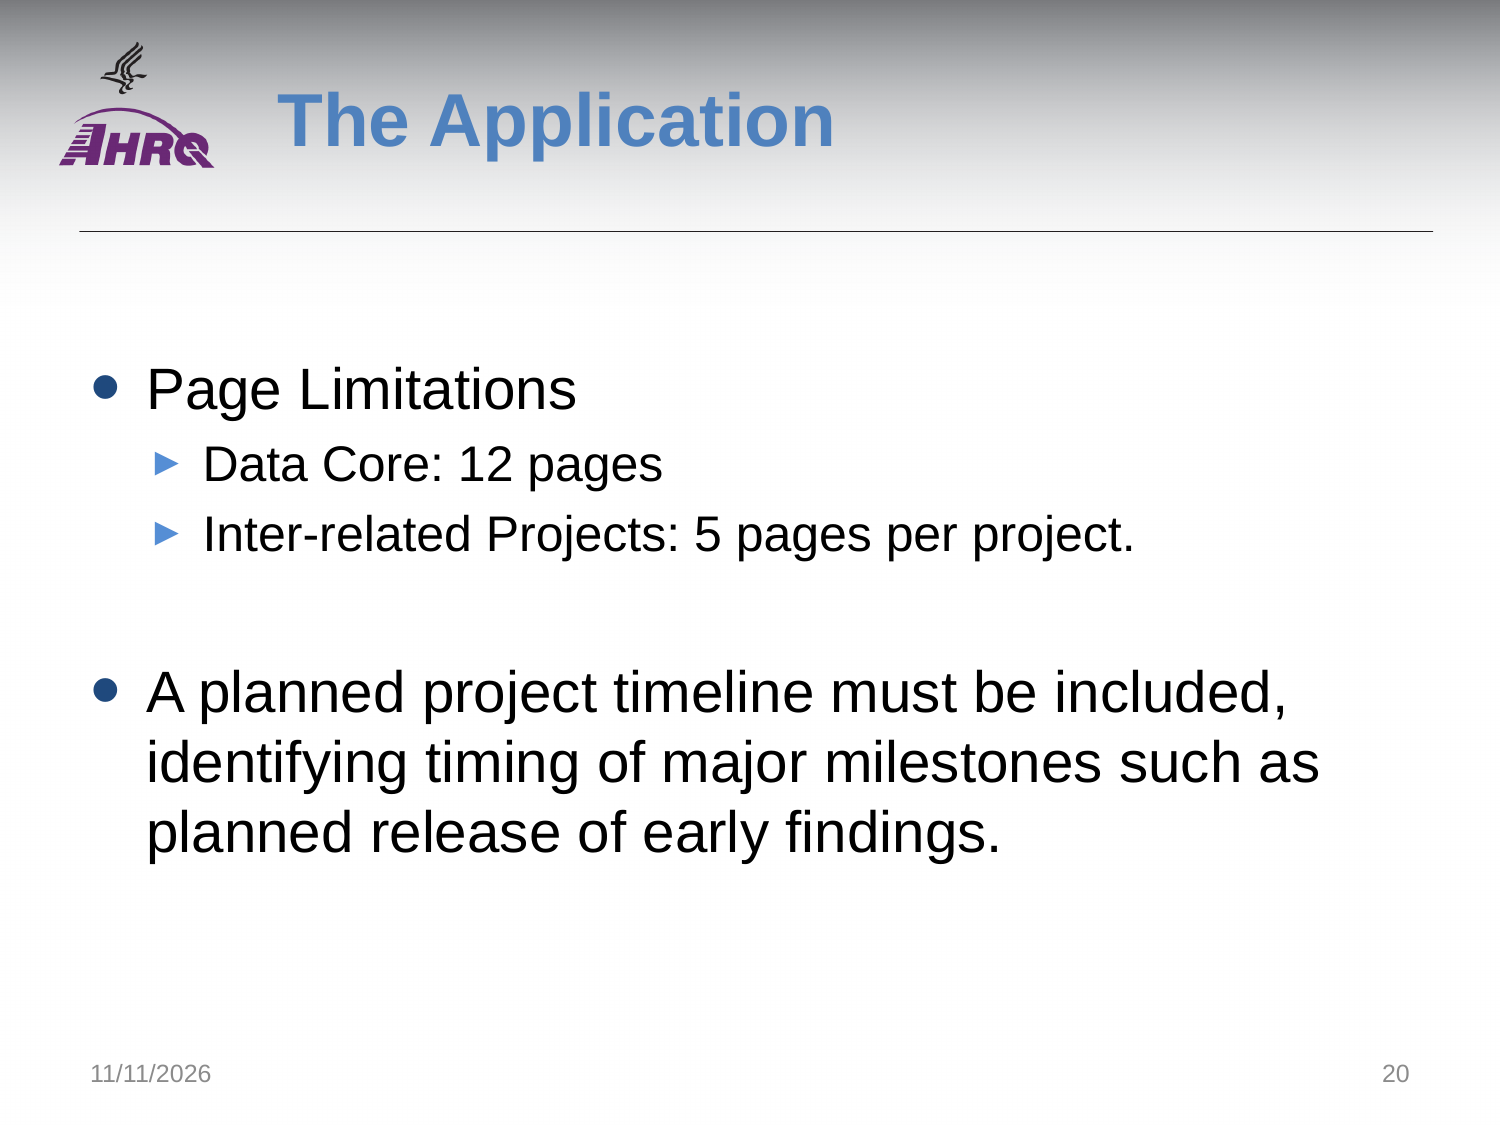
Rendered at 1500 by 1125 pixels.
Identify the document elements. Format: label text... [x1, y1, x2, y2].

title The Application [262, 45, 1425, 188]
list Page Limitations Data Core: 12 pages Inter-related Projects: 5 pages per project. A planned project timeline must be included, identifying timing of major milestones such as planned release of early findings. [75, 262, 1425, 1005]
picture [0, 0, 1500, 1125]
slide_number 20 [1074, 1042, 1425, 1103]
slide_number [75, 1042, 425, 1103]
